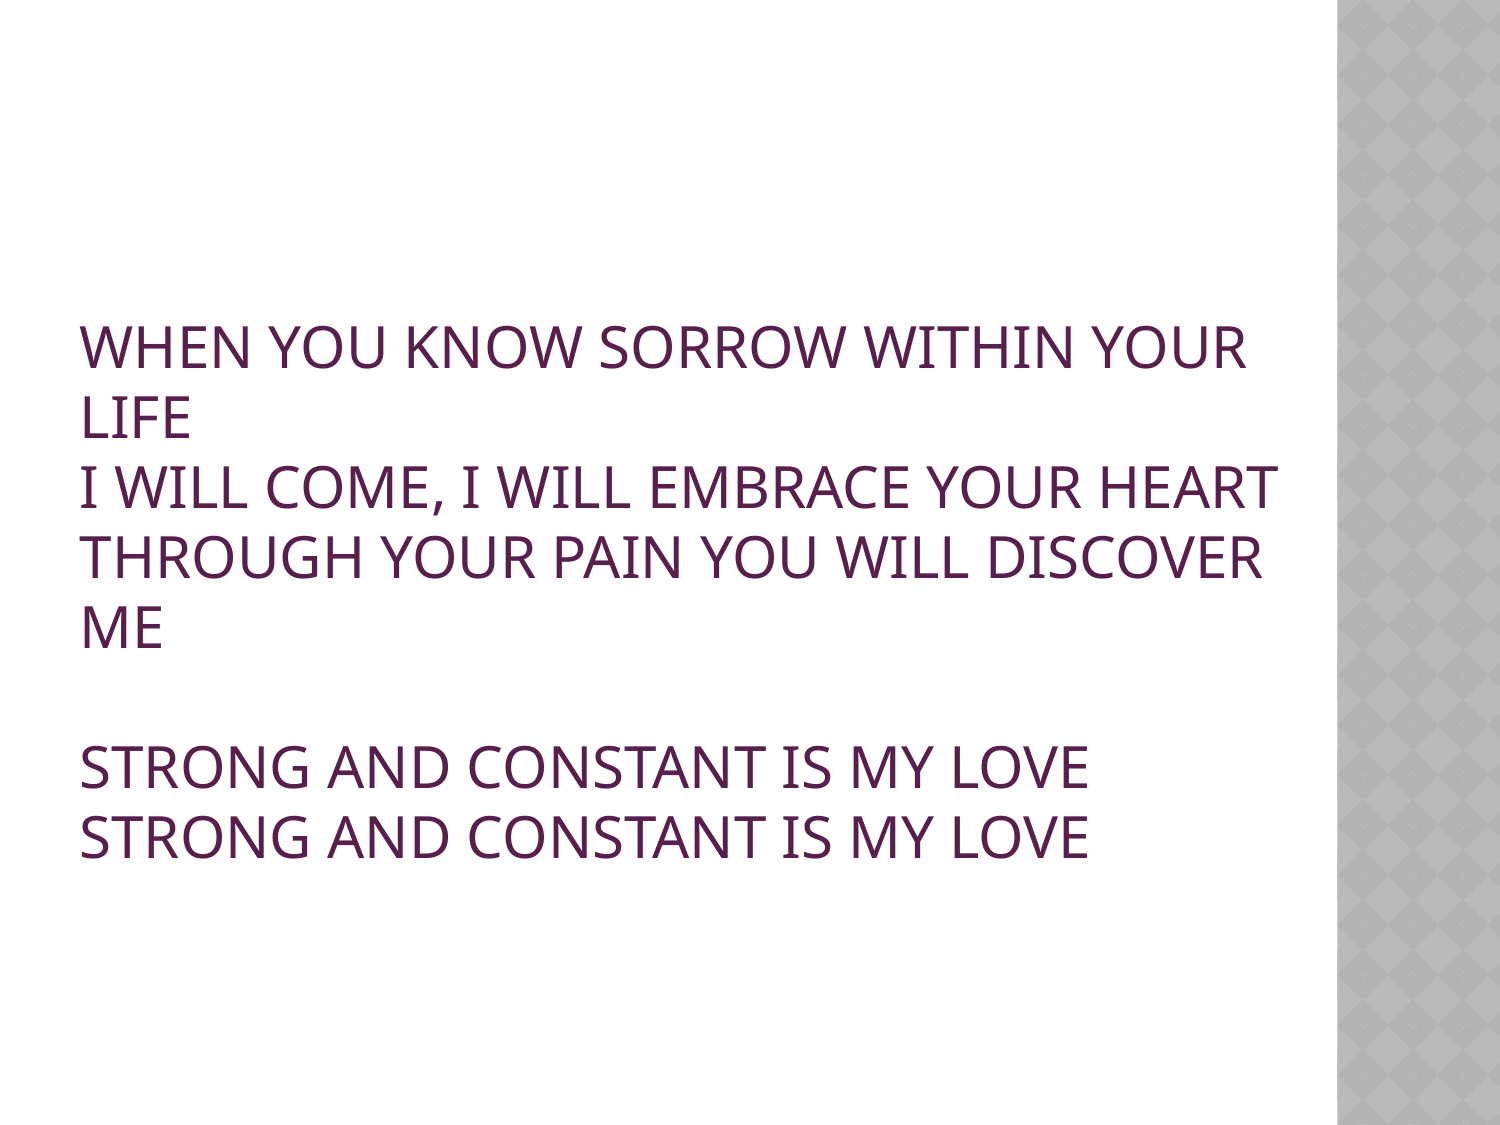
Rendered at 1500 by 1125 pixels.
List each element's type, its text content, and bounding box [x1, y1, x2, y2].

text_box WHEN YOU KNOW SORROW WITHIN YOUR LIFE I WILL COME, I WILL EMBRACE YOUR HEART THROUGH YOUR PAIN YOU WILL DISCOVER ME STRONG AND CONSTANT IS MY LOVE STRONG AND CONSTANT IS MY LOVE [64, 302, 1306, 878]
